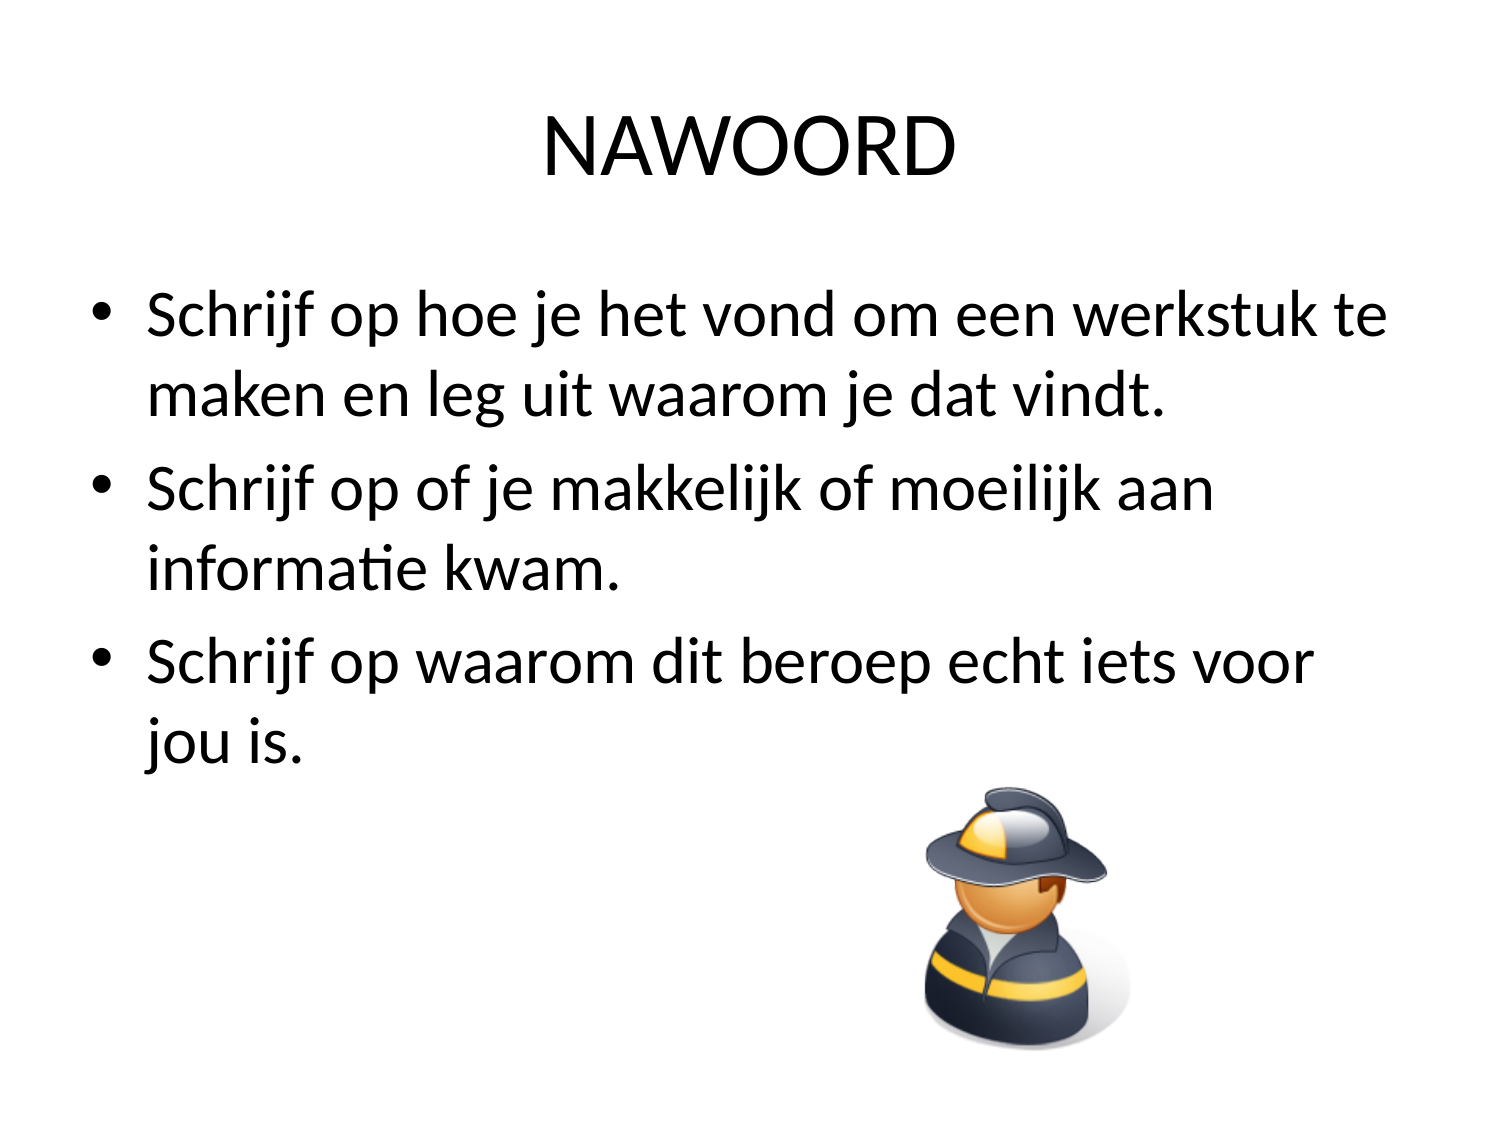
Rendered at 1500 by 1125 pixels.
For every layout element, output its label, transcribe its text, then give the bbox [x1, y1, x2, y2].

title NAWOORD [74, 44, 1426, 233]
list Schrijf op hoe je het vond om een werkstuk te maken en leg uit waarom je dat vindt. Schrijf op of je makkelijk of moeilijk aan informatie kwam. Schrijf op waarom dit beroep echt iets voor jou is. [74, 262, 1426, 1006]
picture [878, 773, 1161, 1055]
